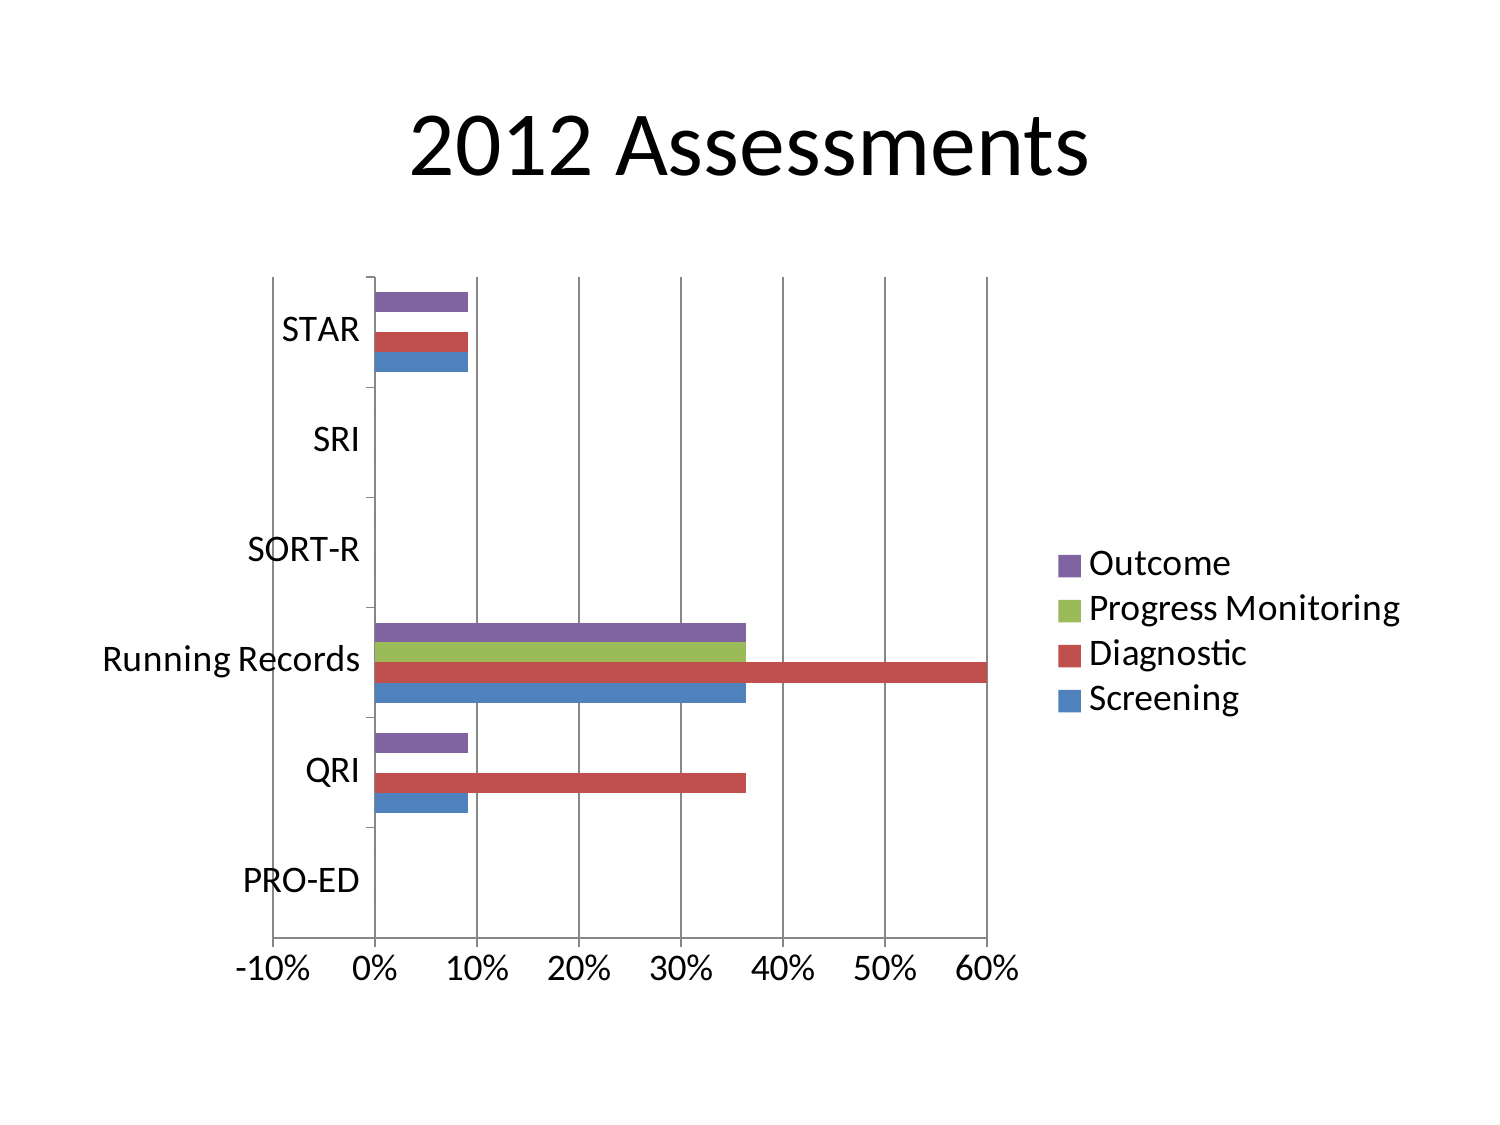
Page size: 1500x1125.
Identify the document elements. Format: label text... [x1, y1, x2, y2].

title 2012 Assessments [75, 45, 1425, 233]
chart [74, 262, 1426, 1006]
